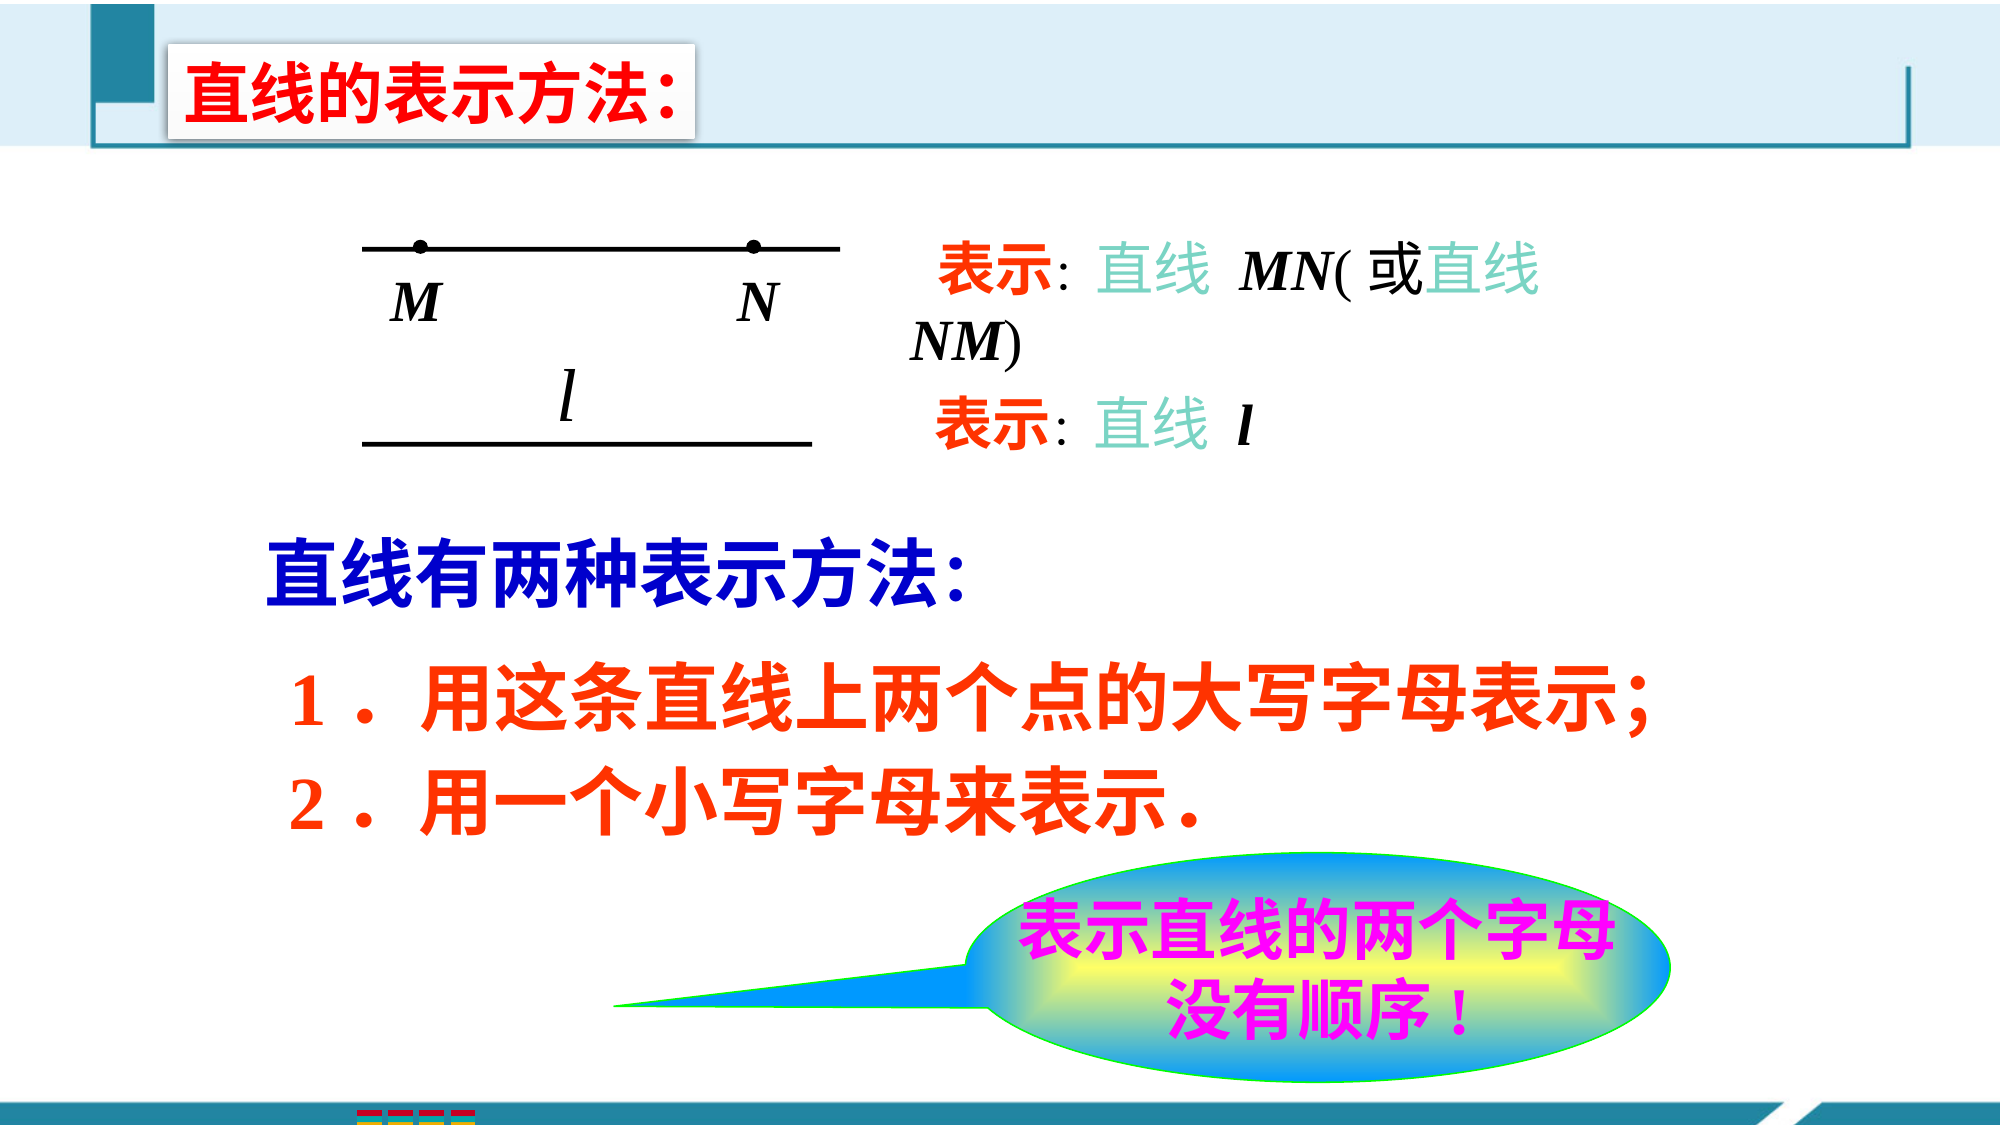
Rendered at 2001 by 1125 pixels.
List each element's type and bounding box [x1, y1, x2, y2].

text_box [357, 1110, 475, 1125]
text_box [413, 240, 761, 254]
text_box [345, 255, 828, 342]
picture [0, 4, 2000, 1125]
